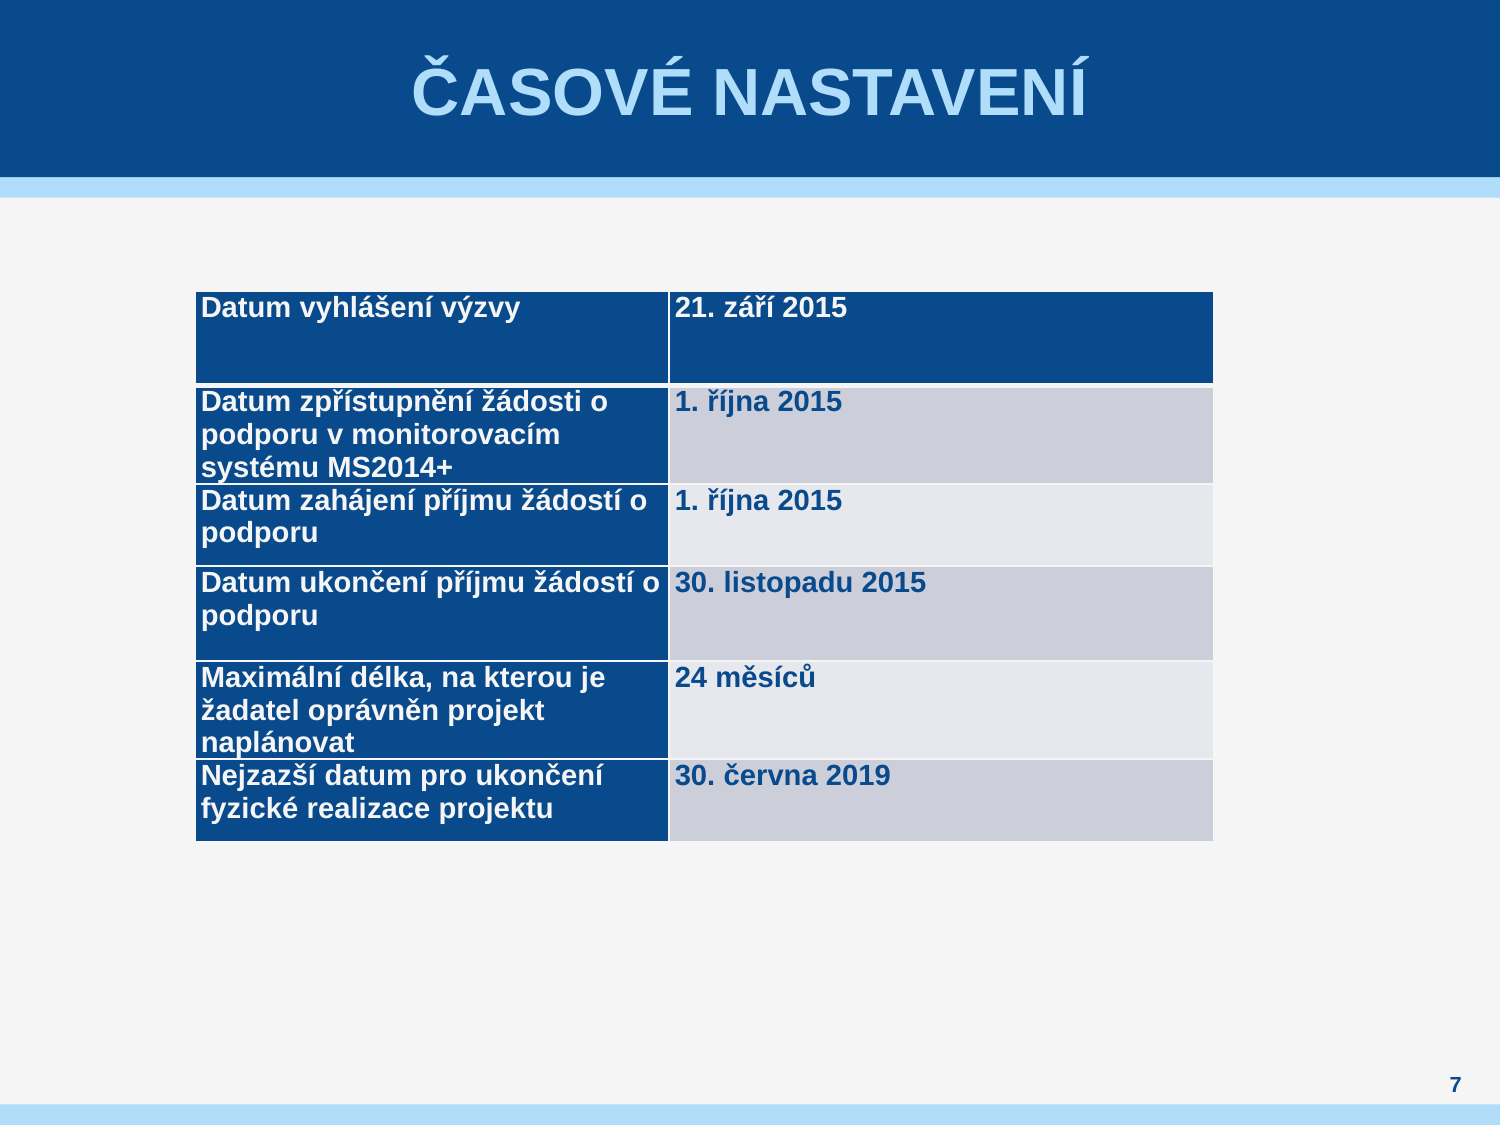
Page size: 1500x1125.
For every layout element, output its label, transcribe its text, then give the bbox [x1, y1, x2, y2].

table_cell 1. října 2015 [670, 485, 1213, 565]
table_cell Maximální délka, na kterou je žadatel oprávněn projekt naplánovat [196, 662, 668, 758]
table_header 21. září 2015 [670, 292, 1213, 383]
table_cell 30. listopadu 2015 [670, 567, 1213, 660]
table_cell 24 měsíců [670, 662, 1213, 758]
slide_number 7 [1417, 1068, 1495, 1099]
table_cell Datum zpřístupnění žádosti o podporu v monitorovacím systému MS2014+ [196, 388, 668, 483]
table_cell Datum zahájení příjmu žádostí o podporu [196, 485, 668, 565]
table_header Datum vyhlášení výzvy [196, 292, 668, 383]
table_cell 30. června 2019 [670, 760, 1213, 841]
table_cell Datum ukončení příjmu žádostí o podporu [196, 567, 668, 660]
table_cell Nejzazší datum pro ukončení fyzické realizace projektu [196, 760, 668, 841]
table_cell 1. října 2015 [670, 388, 1213, 483]
title Časové nastavení [59, 0, 1441, 178]
